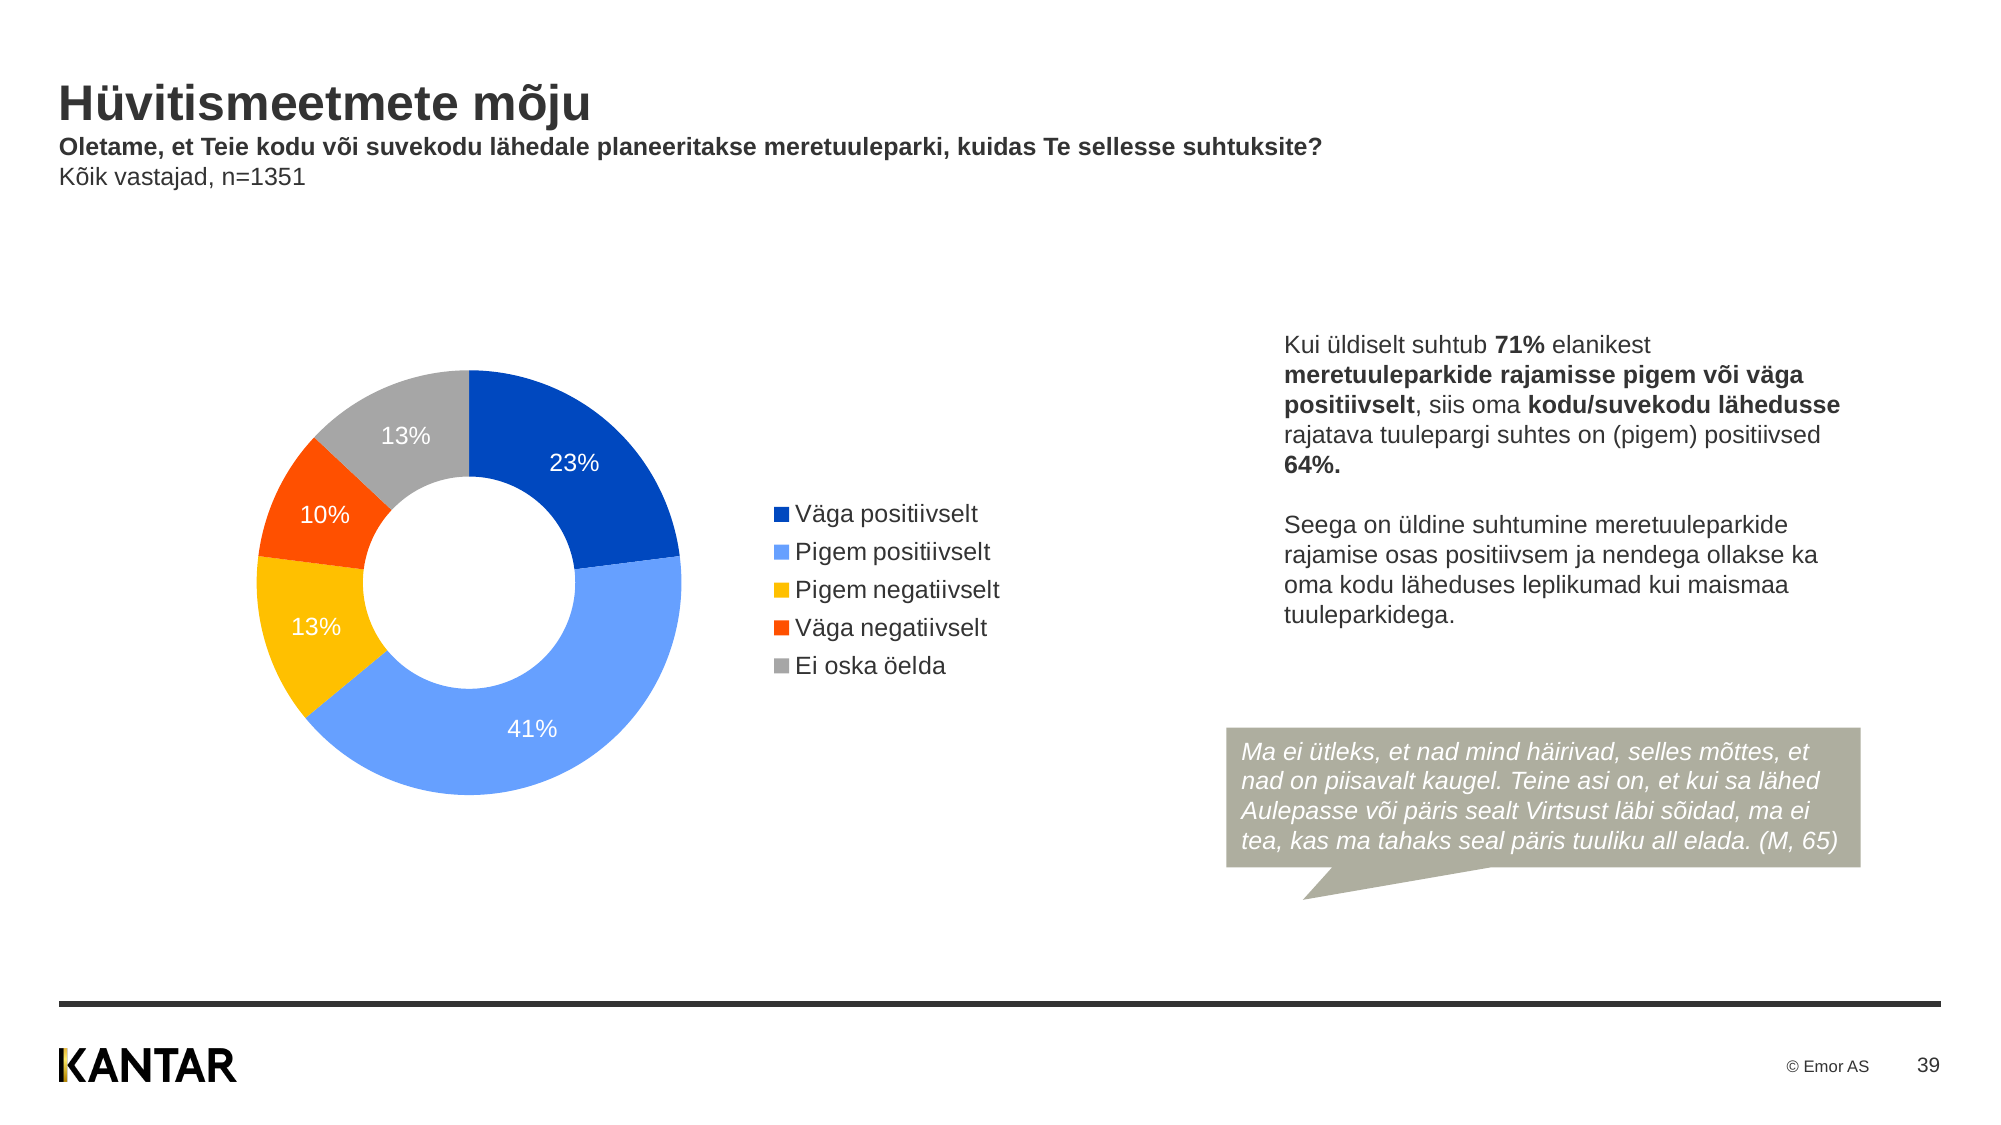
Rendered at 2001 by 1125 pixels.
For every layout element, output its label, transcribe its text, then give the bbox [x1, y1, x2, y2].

slide_number 39 [1780, 1048, 1941, 1081]
text_box Kui üldiselt suhtub 71% elanikest meretuuleparkide rajamisse pigem või väga positiivselt, siis oma kodu/suvekodu lähedusse rajatava tuulepargi suhtes on (pigem) positiivsed 64%. Seega on üldine suhtumine meretuuleparkide rajamise osas positiivsem ja nendega ollakse ka oma kodu läheduses leplikumad kui maismaa tuuleparkidega. [1269, 321, 1876, 636]
text_box Ma ei ütleks, et nad mind häirivad, selles mõttes, et nad on piisavalt kaugel. Teine asi on, et kui sa lähed Aulepasse või päris sealt Virtsust läbi sõidad, ma ei tea, kas ma tahaks seal päris tuuliku all elada. (M, 65) [1225, 726, 1862, 902]
chart [124, 321, 1104, 872]
picture [59, 1048, 237, 1082]
title Hüvitismeetmete mõju Oletame, et Teie kodu või suvekodu lähedale planeeritakse meretuuleparki, kuidas Te sellesse suhtuksite? Kõik vastajad, n=1351 [59, 70, 1941, 137]
